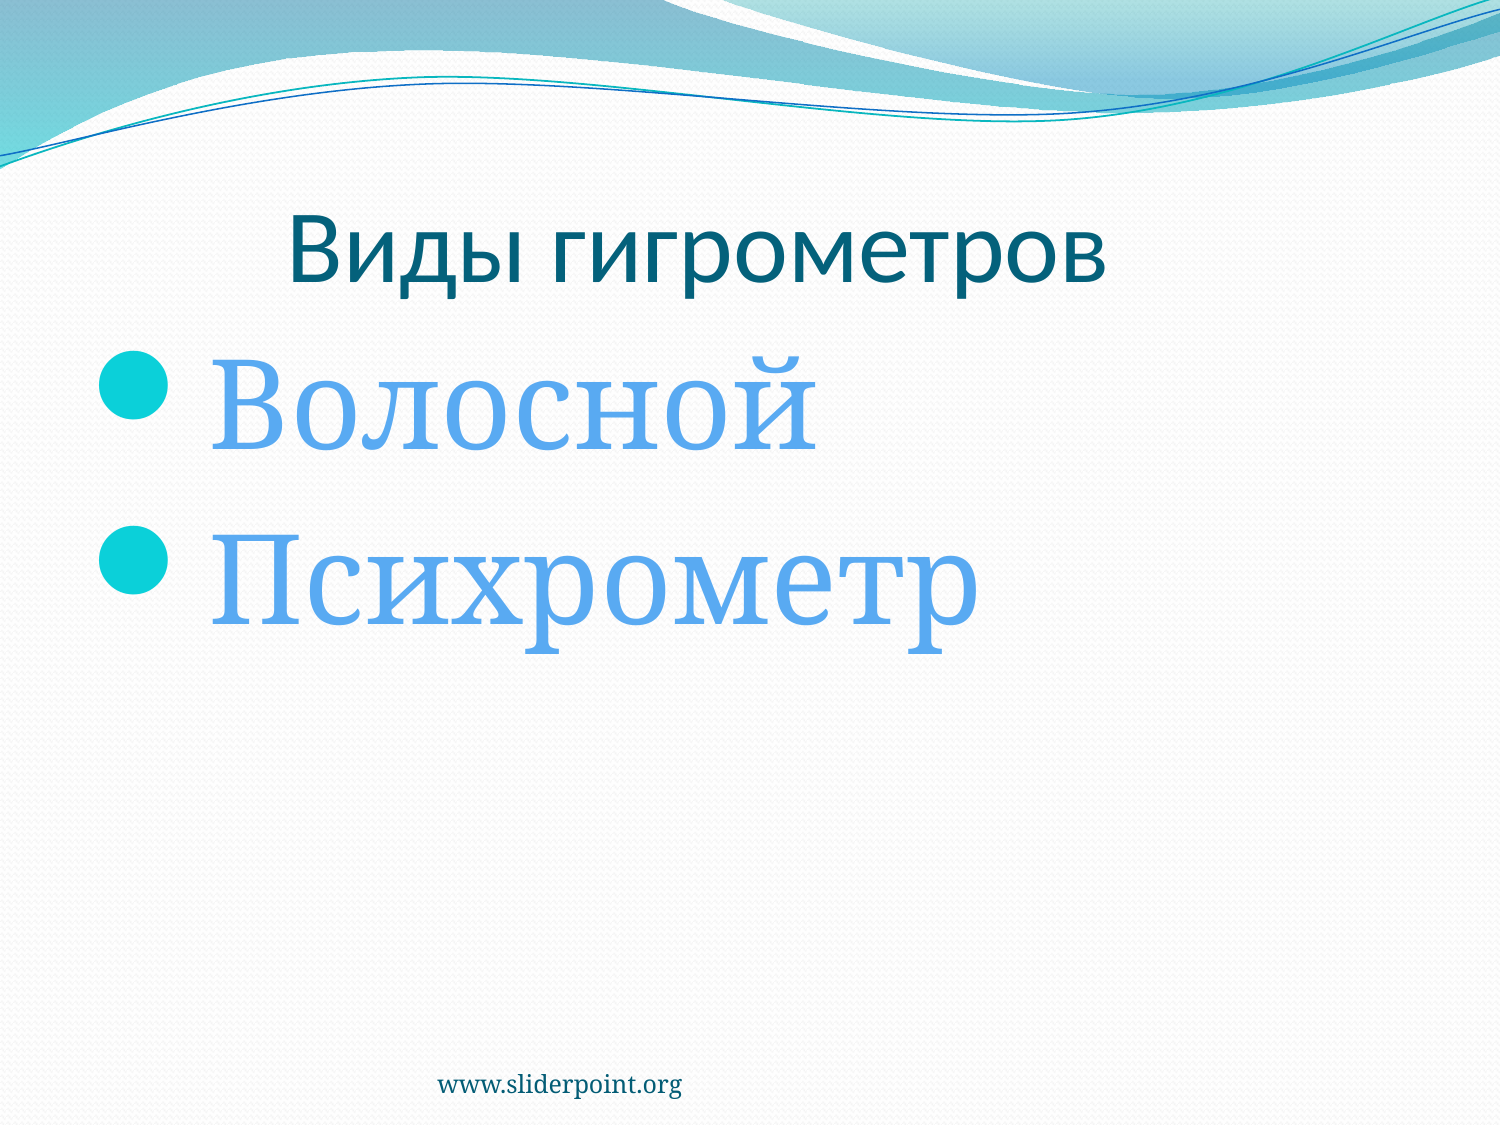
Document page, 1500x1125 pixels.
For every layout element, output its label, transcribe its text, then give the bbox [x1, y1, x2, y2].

title Виды гигрометров [75, 115, 1425, 303]
list Волосной Психрометр [75, 317, 1425, 1038]
footer www.sliderpoint.org [437, 1042, 988, 1103]
